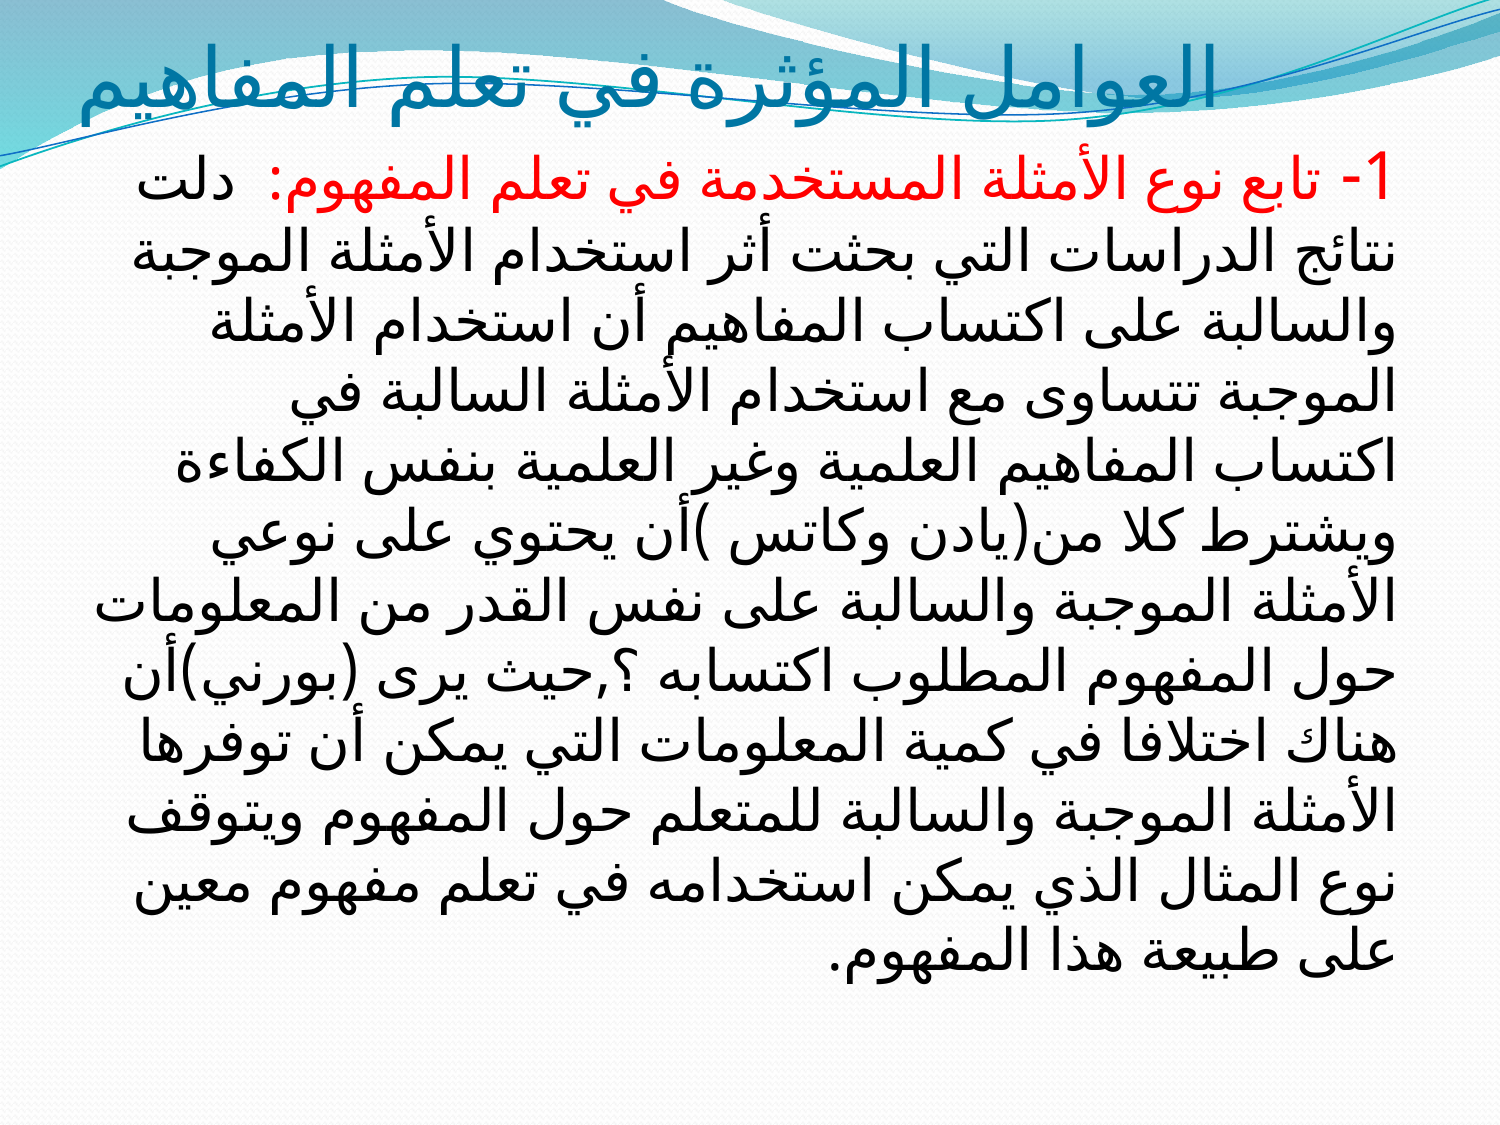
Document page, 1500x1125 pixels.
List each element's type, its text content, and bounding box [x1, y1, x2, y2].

title العوامل المؤثرة في تعلم المفاهيم [76, 19, 1427, 125]
list 1- تابع نوع الأمثلة المستخدمة في تعلم المفهوم: دلت نتائج الدراسات التي بحثت أثر استخدام الأمثلة الموجبة والسالبة على اكتساب المفاهيم أن استخدام الأمثلة الموجبة تتساوى مع استخدام الأمثلة السالبة في اكتساب المفاهيم العلمية وغير العلمية بنفس الكفاءة ويشترط كلا من(يادن وكاتس )أن يحتوي على نوعي الأمثلة الموجبة والسالبة على نفس القدر من المعلومات حول المفهوم المطلوب اكتسابه ؟,حيث يرى (بورني)أن هناك اختلافا في كمية المعلومات التي يمكن أن توفرها الأمثلة الموجبة والسالبة للمتعلم حول المفهوم ويتوقف نوع المثال الذي يمكن استخدامه في تعلم مفهوم معين على طبيعة هذا المفهوم. [75, 125, 1425, 1059]
